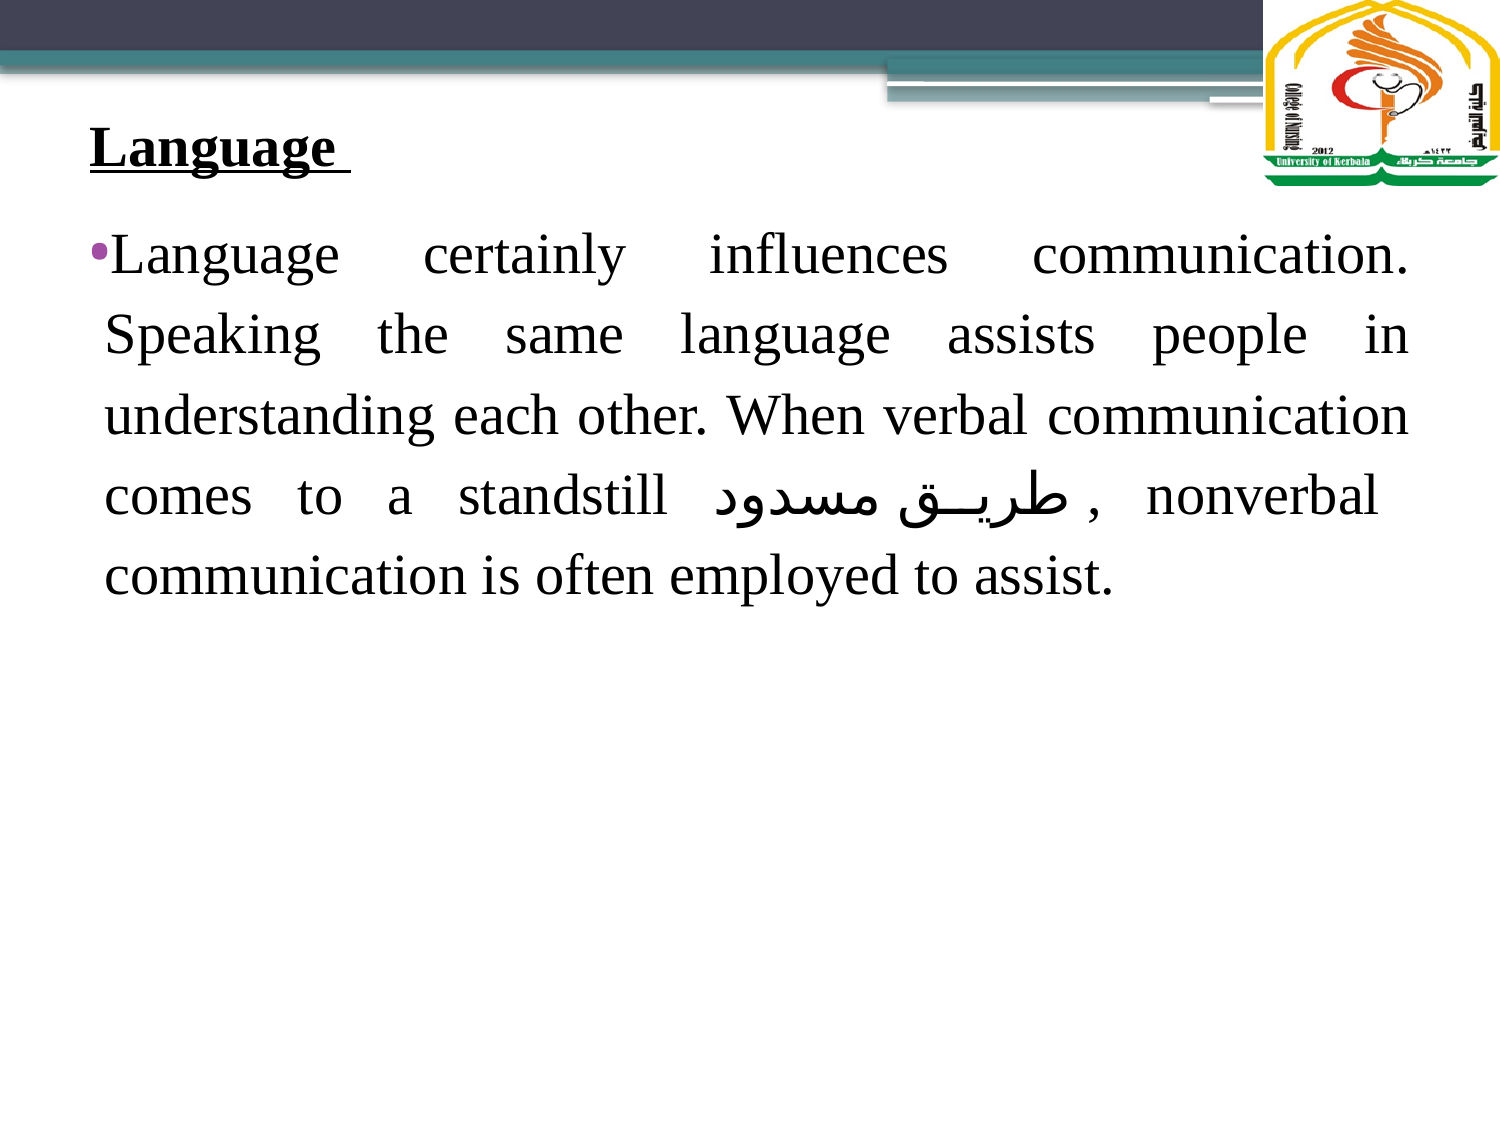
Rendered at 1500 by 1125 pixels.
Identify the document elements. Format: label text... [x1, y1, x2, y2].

list Language Language certainly influences communication. Speaking the same language assists people in understanding each other. When verbal communication comes to a standstill طريق مسدود , nonverbal communication is often employed to assist. [75, 90, 1425, 1005]
picture [1263, 0, 1500, 187]
